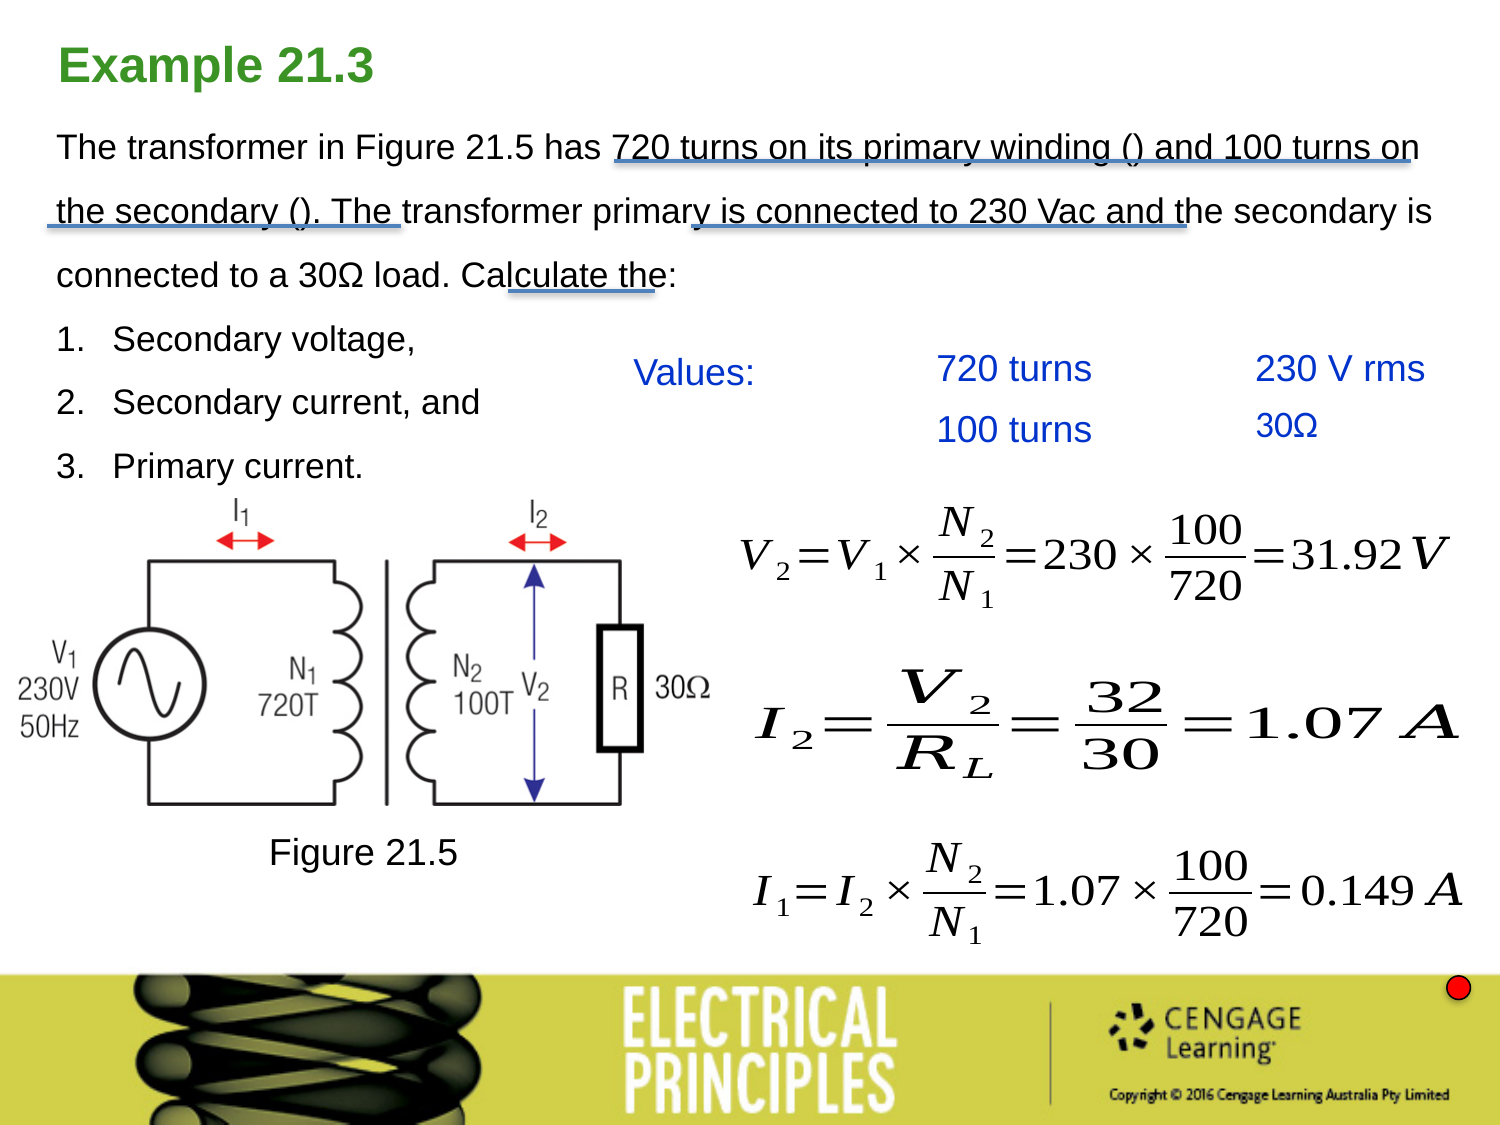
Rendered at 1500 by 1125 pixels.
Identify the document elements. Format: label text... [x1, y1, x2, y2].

picture [0, 0, 1500, 1125]
text_box Example 21.3 [43, 24, 390, 100]
text_box [1446, 975, 1472, 1001]
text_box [17, 498, 710, 882]
text_box Values: [618, 340, 771, 401]
